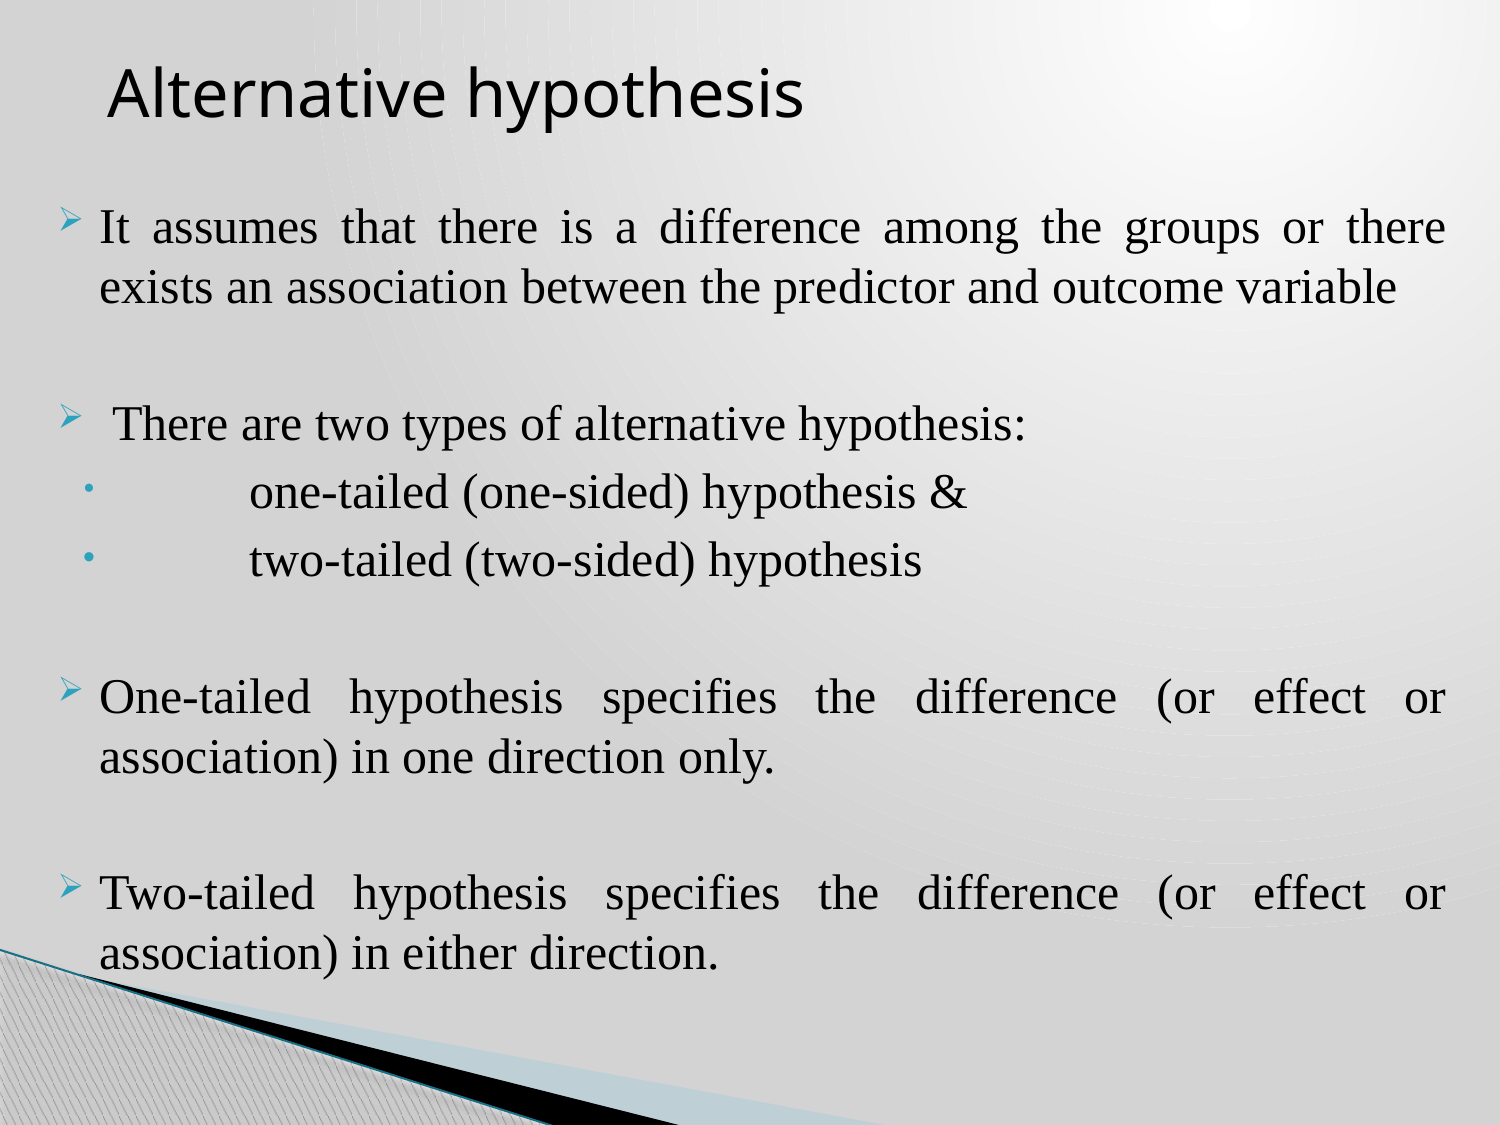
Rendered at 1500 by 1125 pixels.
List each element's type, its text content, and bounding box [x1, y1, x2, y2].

title Alternative hypothesis [75, 45, 1425, 138]
list It assumes that there is a difference among the groups or there exists an association between the predictor and outcome variable There are two types of alternative hypothesis: one-tailed (one-sided) hypothesis & two-tailed (two-sided) hypothesis One-tailed hypothesis specifies the difference (or effect or association) in one direction only. Two-tailed hypothesis specifies the difference (or effect or association) in either direction. [24, 186, 1463, 1013]
